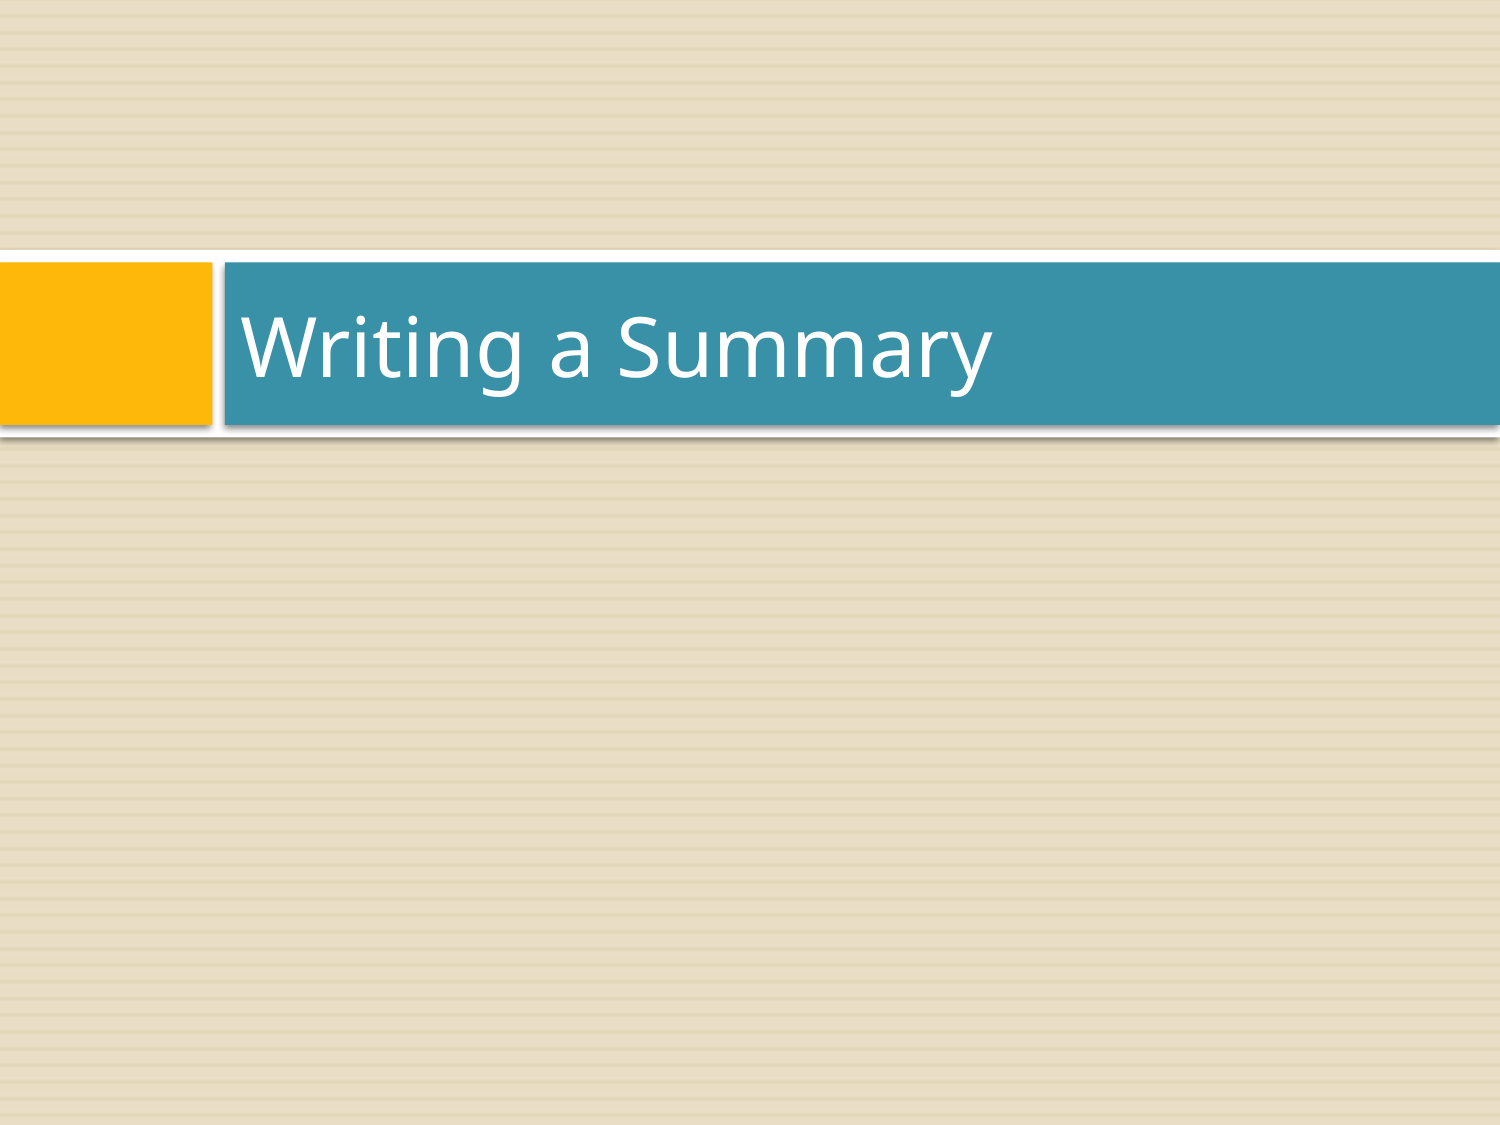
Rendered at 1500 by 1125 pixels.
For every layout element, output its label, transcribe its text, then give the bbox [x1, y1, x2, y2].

title Writing a Summary [224, 262, 1476, 426]
